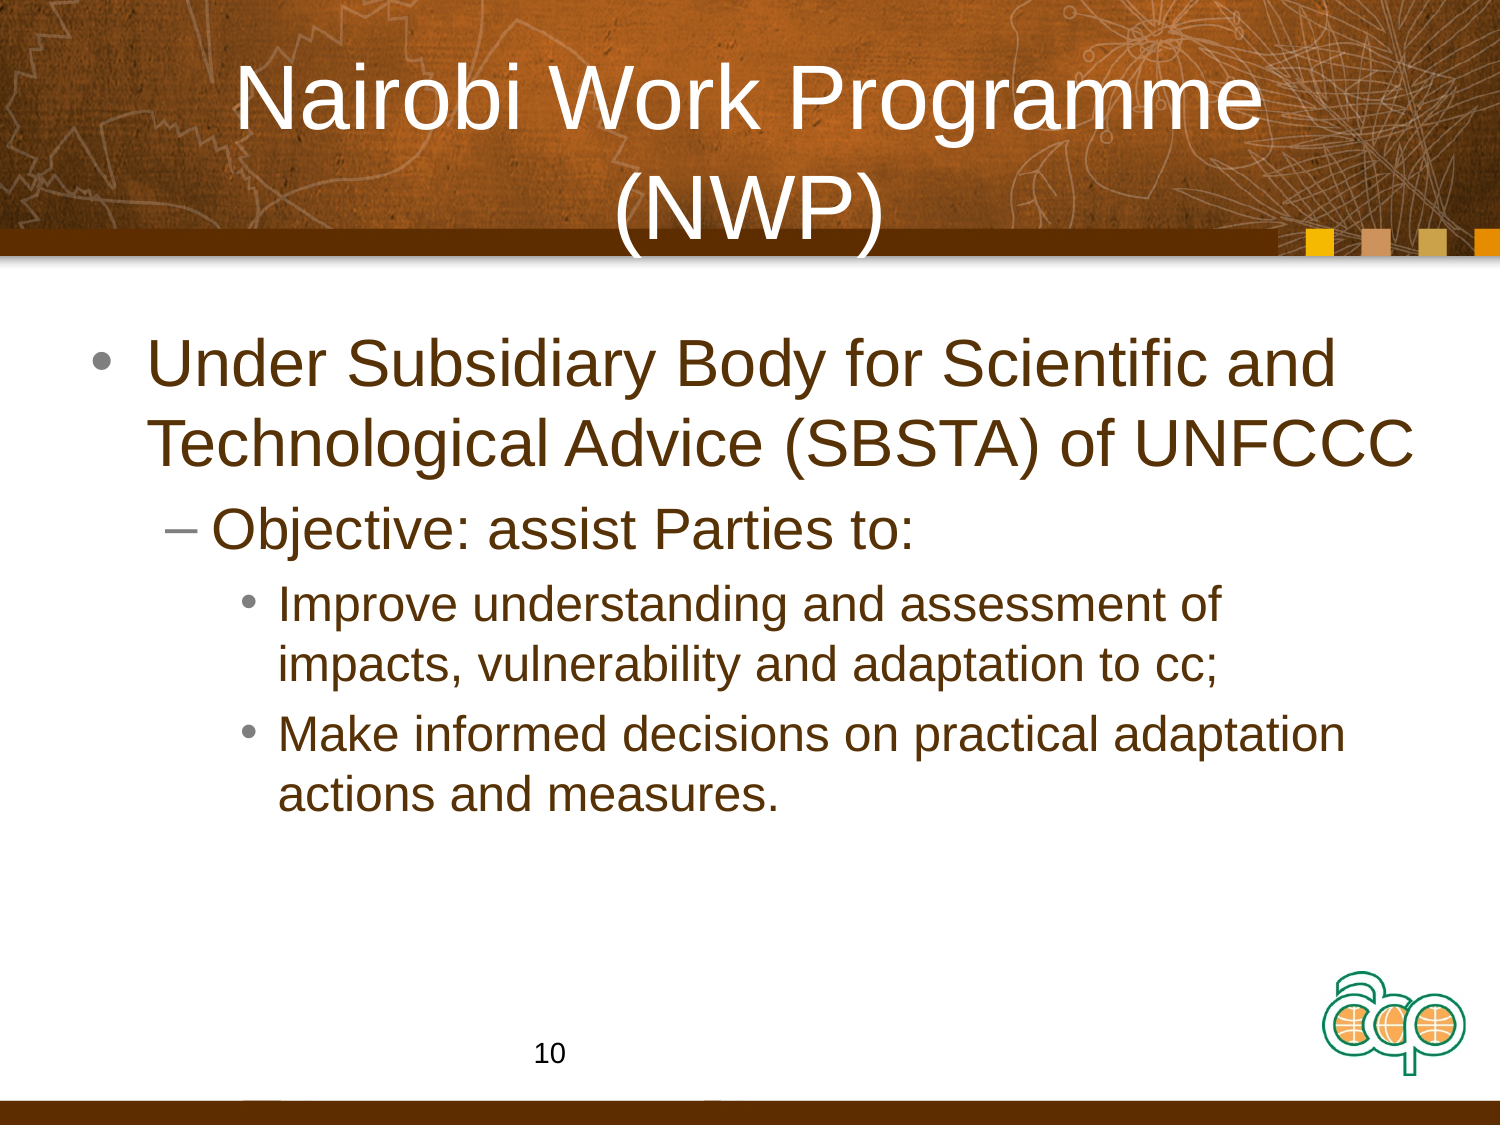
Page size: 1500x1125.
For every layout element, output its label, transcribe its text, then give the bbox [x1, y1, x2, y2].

slide_number 10 [518, 1027, 869, 1071]
title Nairobi Work Programme (NWP) [74, 62, 1426, 234]
picture [0, 0, 1500, 1125]
list Under Subsidiary Body for Scientific and Technological Advice (SBSTA) of UNFCCC Objective: assist Parties to: Improve understanding and assessment of impacts, vulnerability and adaptation to cc; Make informed decisions on practical adaptation actions and measures. [74, 312, 1438, 588]
